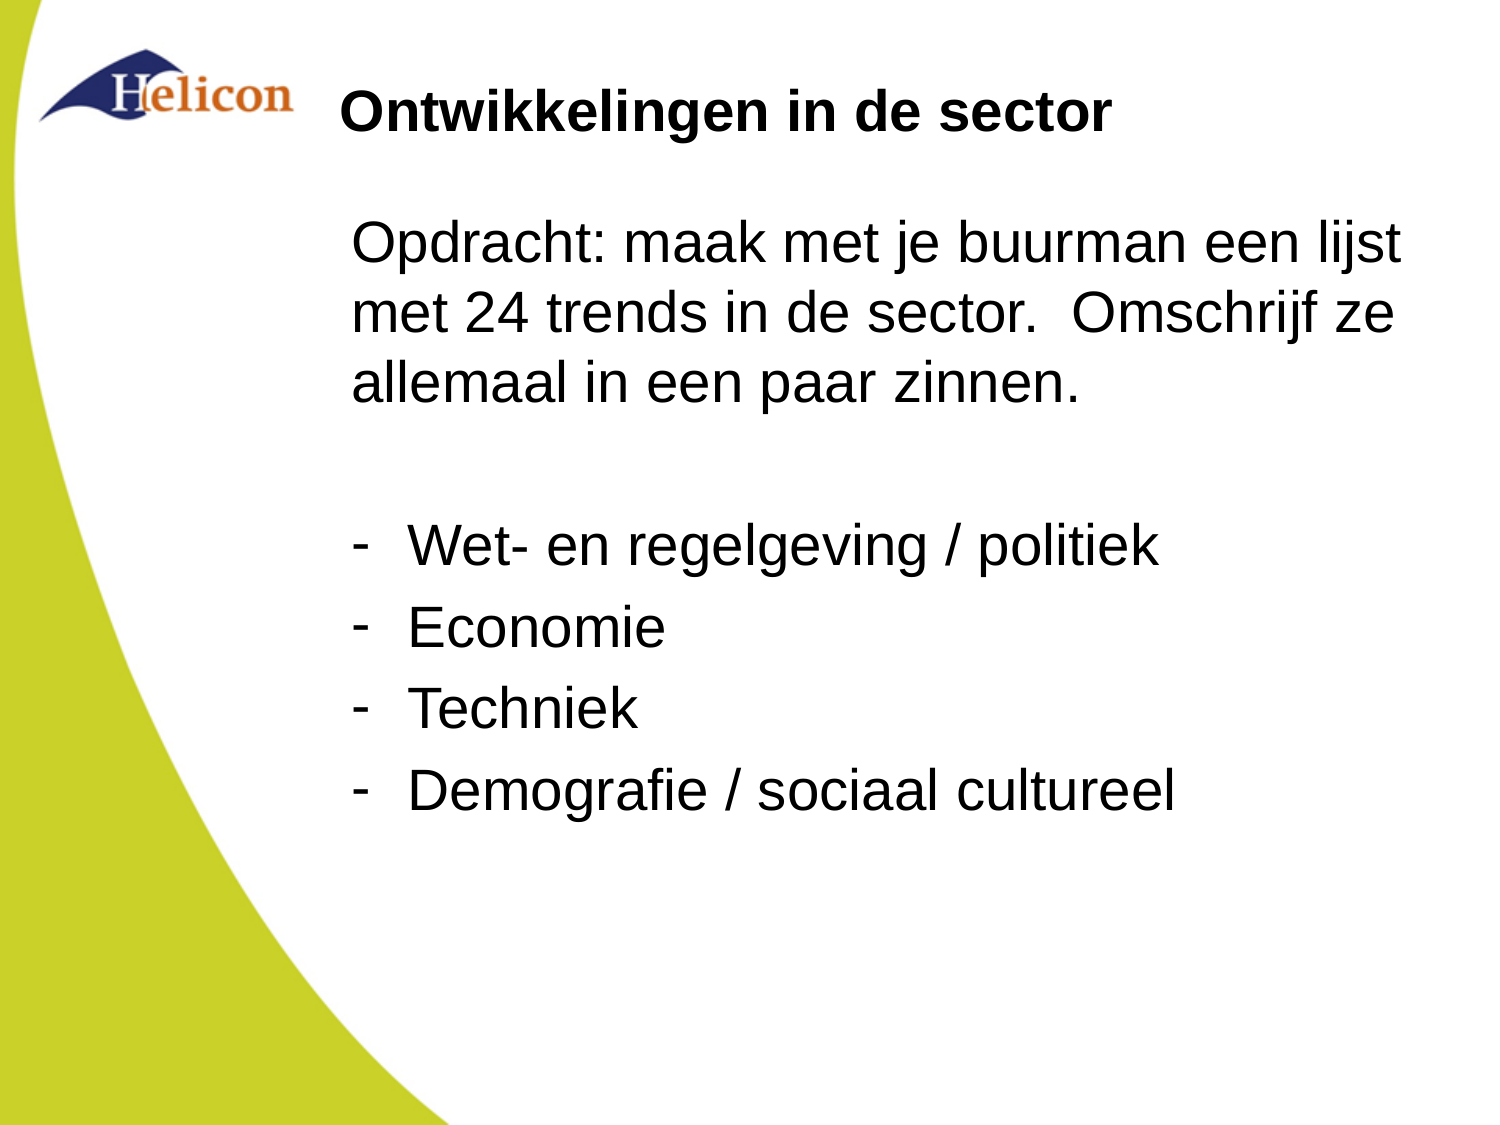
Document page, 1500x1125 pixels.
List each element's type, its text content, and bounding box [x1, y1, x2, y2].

list Opdracht: maak met je buurman een lijst met 24 trends in de sector. Omschrijf ze allemaal in een paar zinnen. Wet- en regelgeving / politiek Economie Techniek Demografie / sociaal cultureel [336, 196, 1425, 1005]
picture [0, 0, 1500, 1125]
title Ontwikkelingen in de sector [324, 54, 1415, 161]
